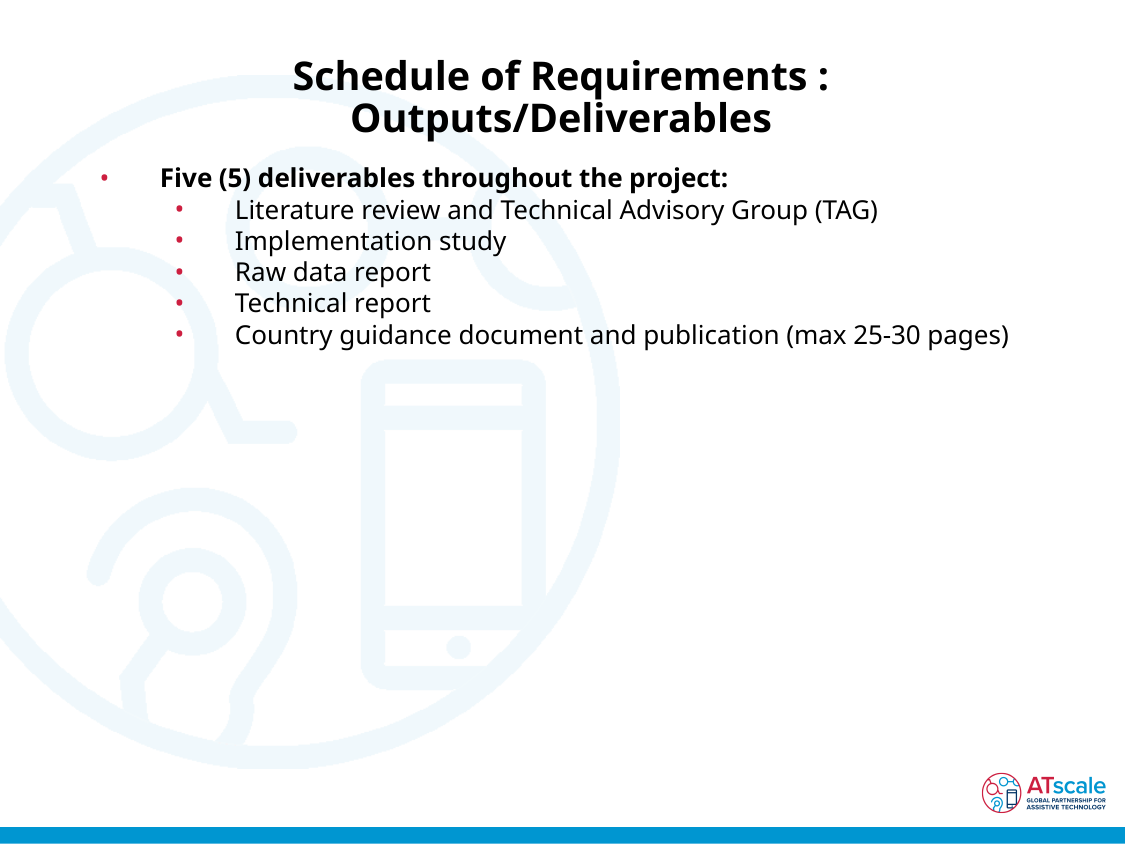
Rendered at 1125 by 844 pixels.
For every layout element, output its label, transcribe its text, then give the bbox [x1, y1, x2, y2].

list Five (5) deliverables throughout the project: Literature review and Technical Advisory Group (TAG) Implementation study Raw data report Technical report Country guidance document and publication (max 25-30 pages) [70, 126, 1055, 818]
title Schedule of Requirements : Outputs/Deliverables [75, 44, 1048, 126]
picture [1055, 772, 1107, 814]
